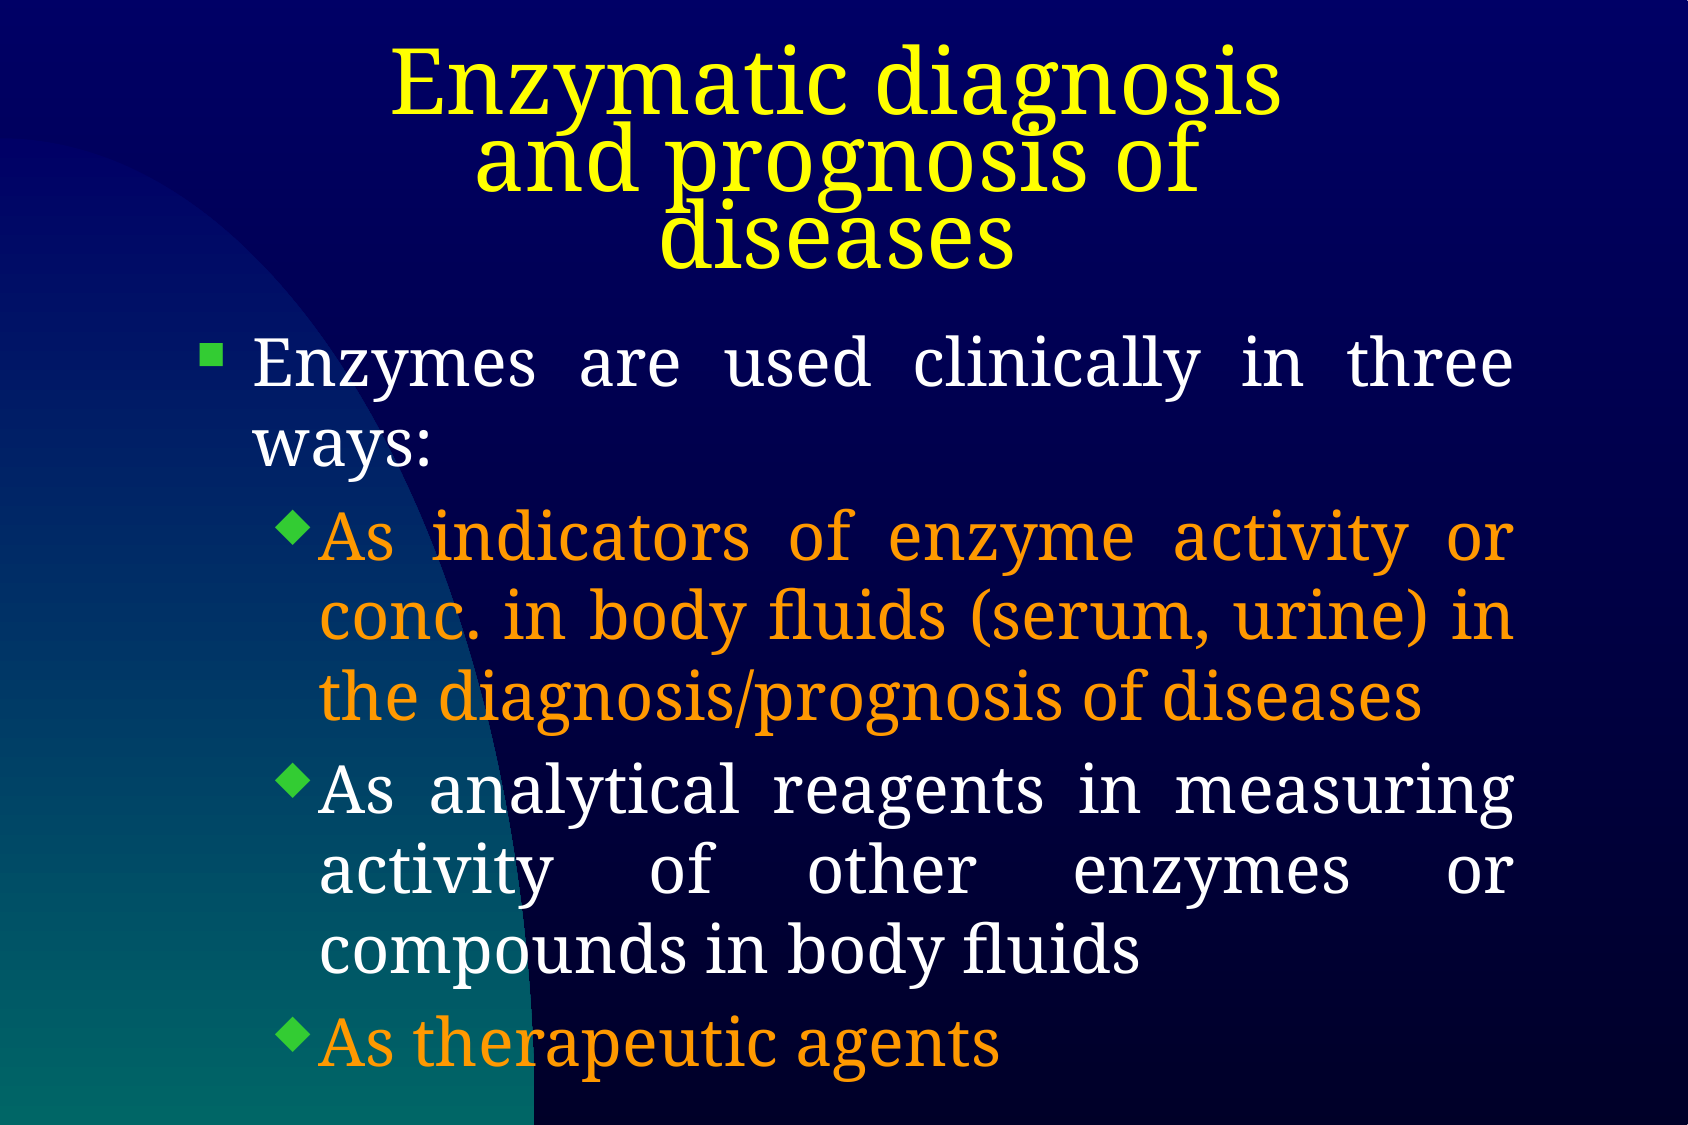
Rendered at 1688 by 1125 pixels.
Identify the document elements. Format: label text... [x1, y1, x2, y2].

title Enzymatic diagnosis and prognosis of diseases [347, 75, 1328, 263]
list Enzymes are used clinically in three ways: As indicators of enzyme activity or conc. in body fluids (serum, urine) in the diagnosis/prognosis of diseases As analytical reagents in measuring activity of other enzymes or compounds in body fluids As therapeutic agents [181, 312, 1532, 1063]
